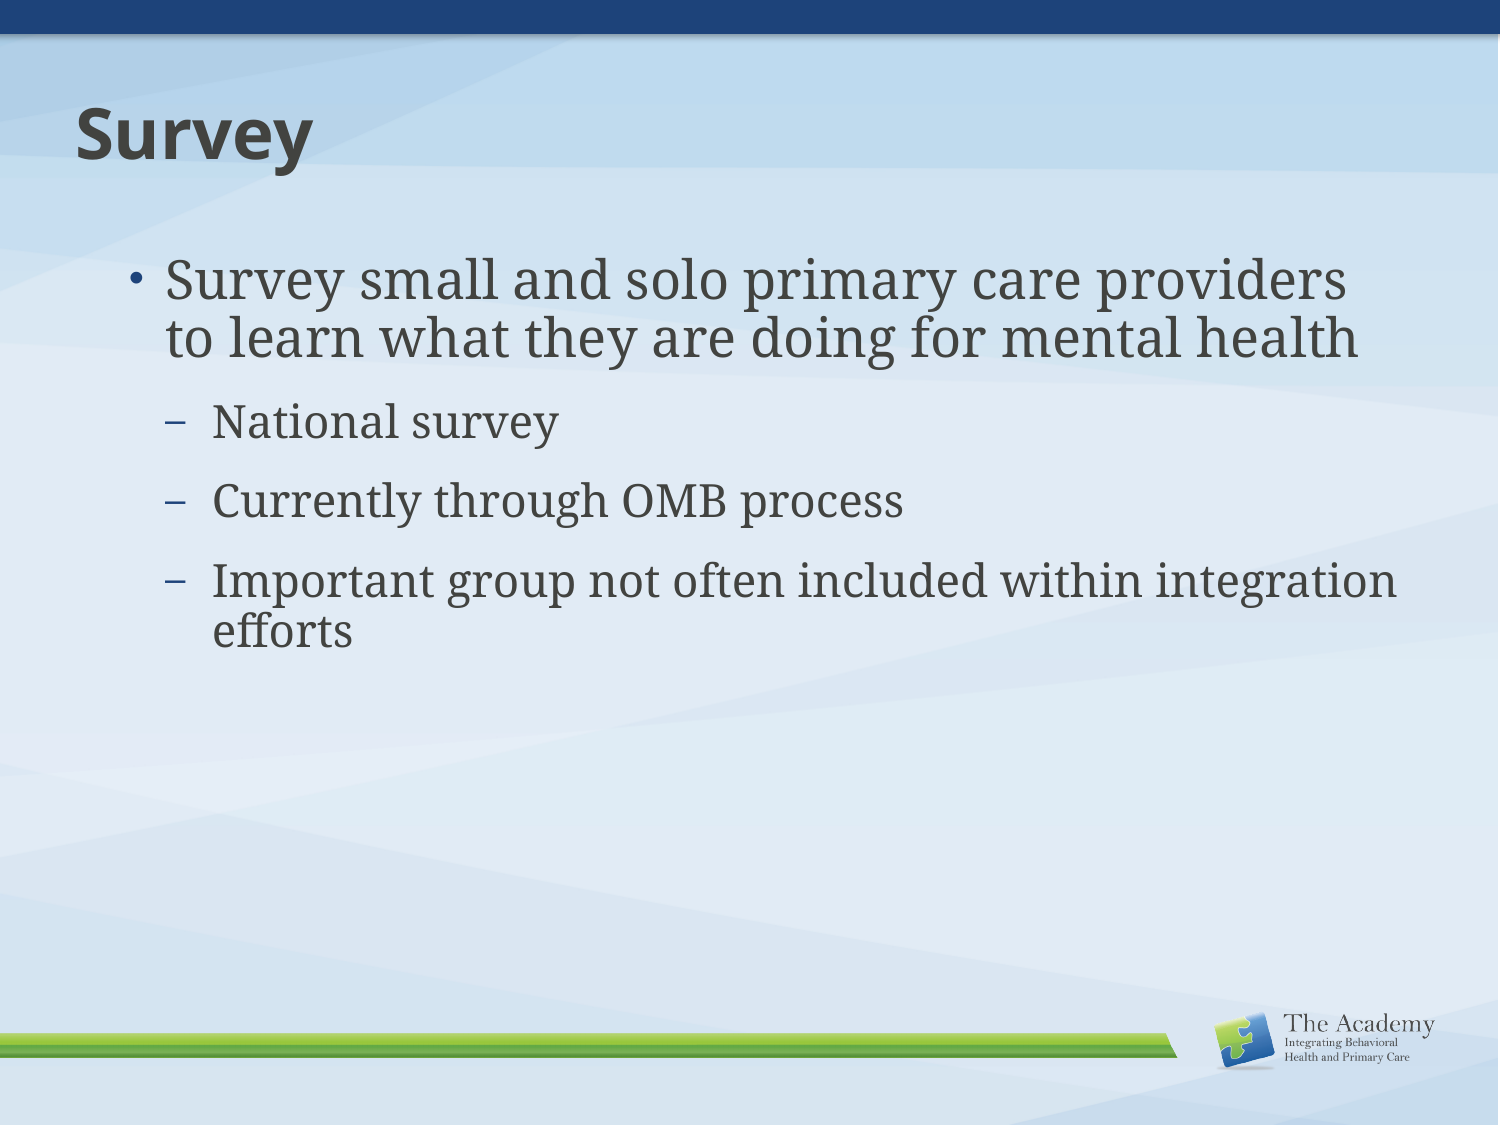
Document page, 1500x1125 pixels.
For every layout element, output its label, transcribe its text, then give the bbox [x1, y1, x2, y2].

list Survey small and solo primary care providers to learn what they are doing for mental health National survey Currently through OMB process Important group not often included within integration efforts [75, 244, 1425, 977]
title Survey [75, 81, 1425, 191]
picture [0, 34, 1498, 1125]
